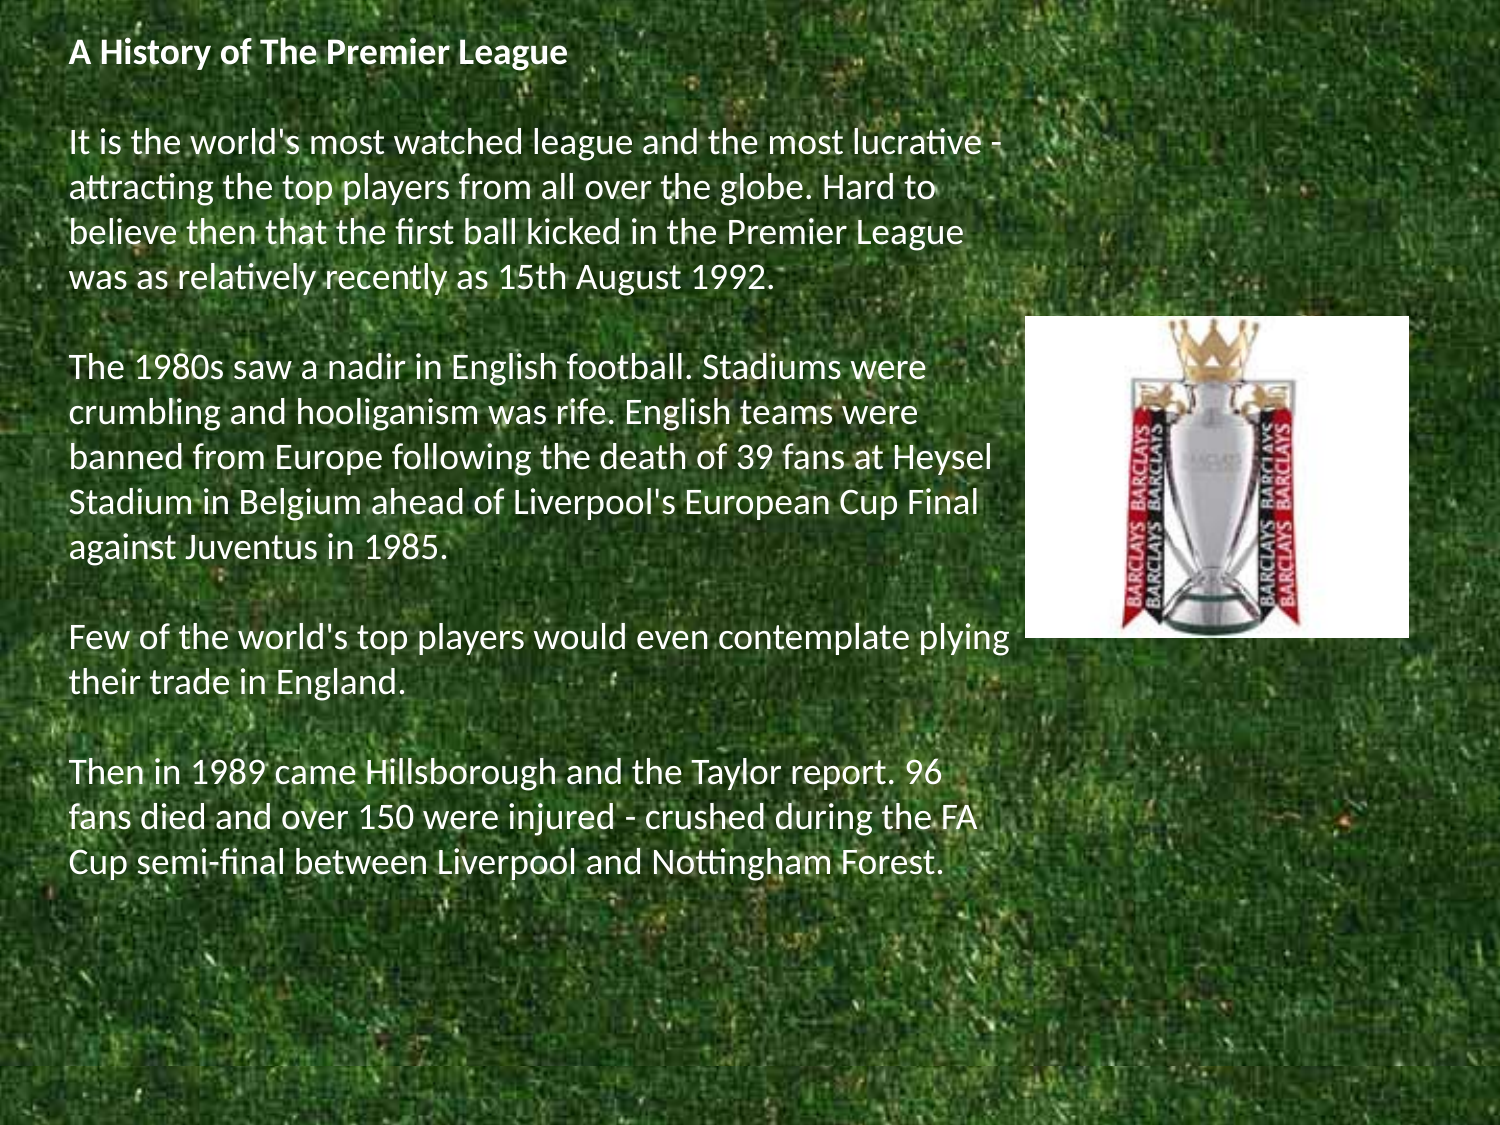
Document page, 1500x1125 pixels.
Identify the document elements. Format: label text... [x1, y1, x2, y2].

text_box A History of The Premier League It is the world's most watched league and the most lucrative - attracting the top players from all over the globe. Hard to believe then that the first ball kicked in the Premier League was as relatively recently as 15th August 1992. The 1980s saw a nadir in English football. Stadiums were crumbling and hooliganism was rife. English teams were banned from Europe following the death of 39 fans at Heysel Stadium in Belgium ahead of Liverpool's European Cup Final against Juventus in 1985. Few of the world's top players would even contemplate plying their trade in England. Then in 1989 came Hillsborough and the Taylor report. 96 fans died and over 150 were injured - crushed during the FA Cup semi-final between Liverpool and Nottingham Forest. [53, 19, 1026, 889]
picture [0, 0, 1500, 1125]
